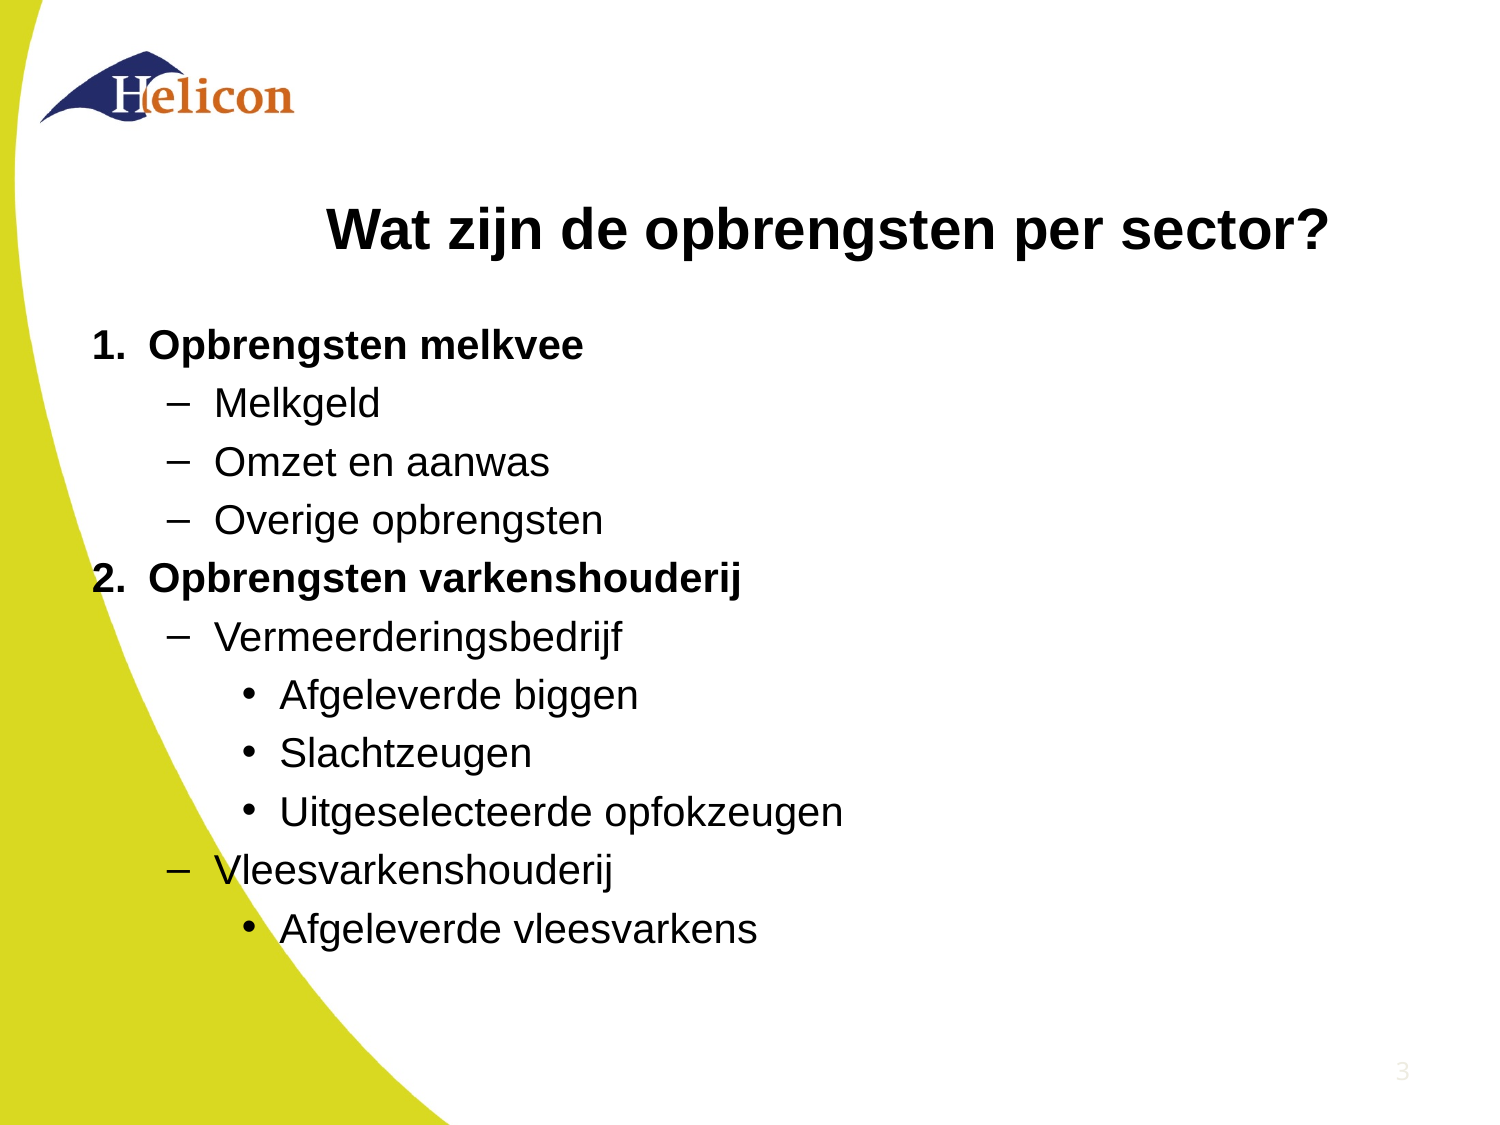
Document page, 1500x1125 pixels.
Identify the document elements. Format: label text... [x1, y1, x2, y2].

picture [0, 0, 1500, 1125]
list Opbrengsten melkvee Melkgeld Omzet en aanwas Overige opbrengsten Opbrengsten varkenshouderij Vermeerderingsbedrijf Afgeleverde biggen Slachtzeugen Uitgeselecteerde opfokzeugen Vleesvarkenshouderij Afgeleverde vleesvarkens [76, 309, 1353, 1043]
title Wat zijn de opbrengsten per sector? [71, 160, 1347, 291]
slide_number 3 [1074, 1042, 1425, 1103]
